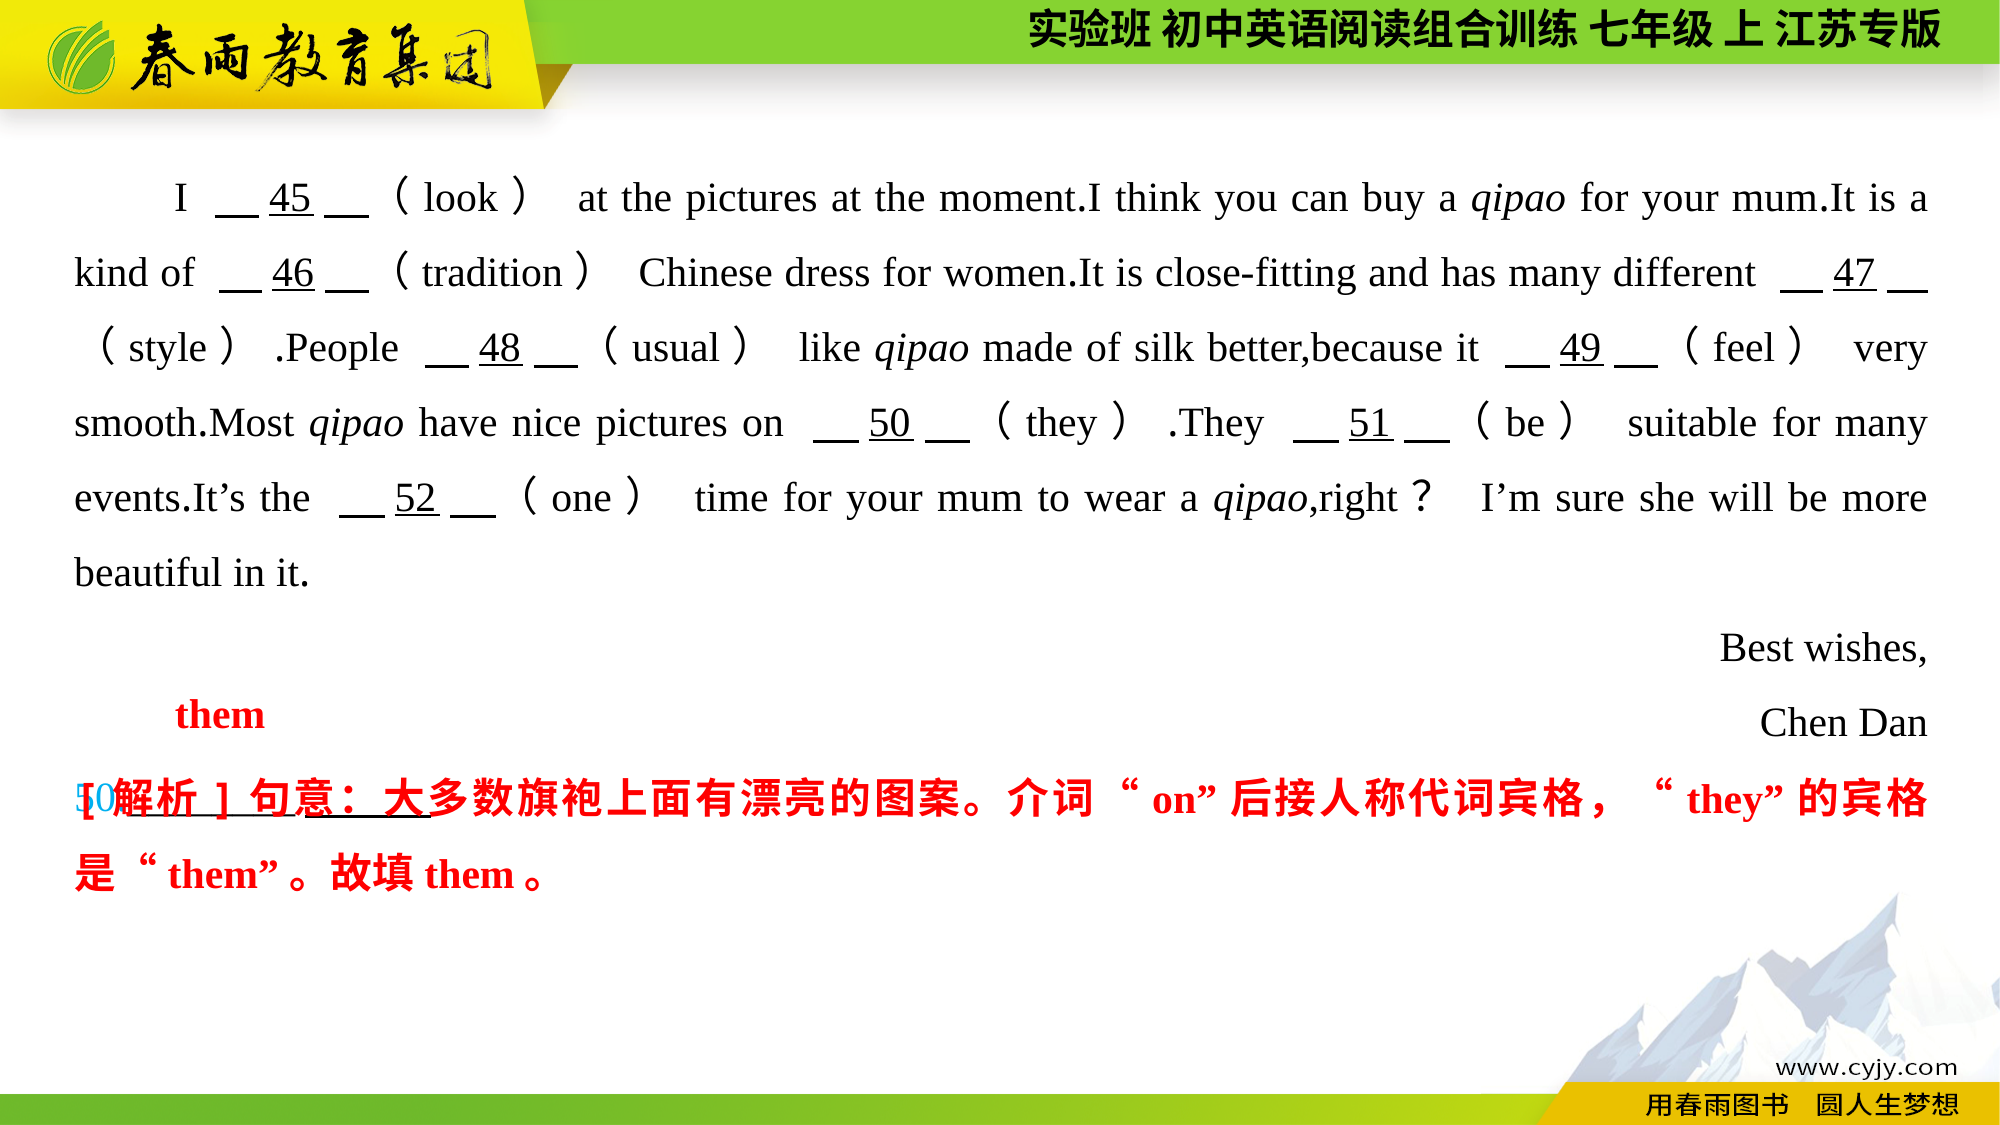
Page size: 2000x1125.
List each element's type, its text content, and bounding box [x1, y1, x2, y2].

list I 45 （look） at the pictures at the moment.I think you can buy a qipao for your mum.It is a kind of 46 （tradition） Chinese dress for women.It is close-fitting and has many different 47 （style）.People 48 （usual） like qipao made of silk better,because it 49 （feel） very smooth.Most qipao have nice pictures on 50 （they）.They 51 （be） suitable for many events.It’s the 52 （one） time for your mum to wear a qipao,right？ I’m sure she will be more beautiful in it. Best wishes, Chen Dan 50.________ [59, 137, 1944, 739]
text_box [解析]句意：大多数旗袍上面有漂亮的图案。介词“on”后接人称代词宾格，“they”的宾格是“them”。故填them。 [59, 739, 1944, 905]
picture [0, 0, 2000, 1125]
text_box them [160, 679, 281, 739]
